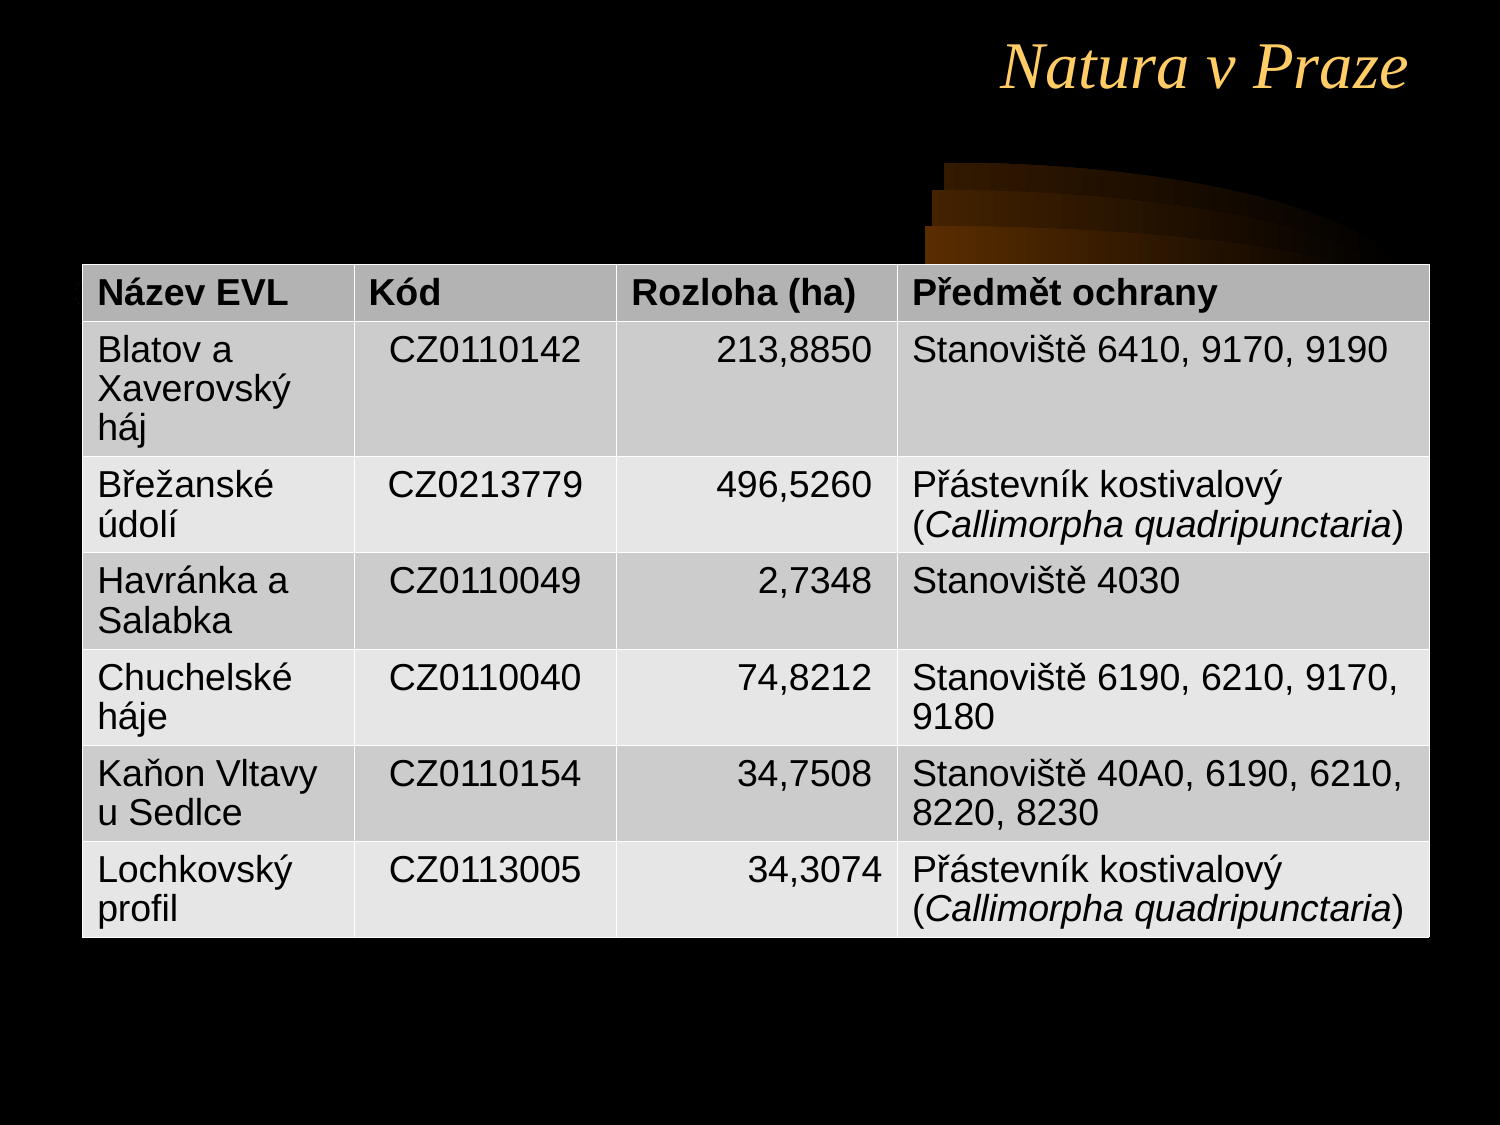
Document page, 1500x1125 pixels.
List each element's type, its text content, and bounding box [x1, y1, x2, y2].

table_cell 2,7348 [617, 553, 897, 649]
table_cell CZ0110154 [355, 746, 616, 841]
table_cell 34,3074 [617, 842, 897, 937]
table_cell CZ0113005 [355, 842, 616, 937]
table_header Předmět ochrany [898, 265, 1429, 321]
table_header Název EVL [83, 265, 354, 321]
table_cell Stanoviště 6410, 9170, 9190 [898, 322, 1429, 456]
table_cell CZ0213779 [355, 457, 616, 552]
table_cell Chuchelské háje [83, 650, 354, 745]
table_cell CZ0110049 [355, 553, 616, 649]
table_header Kód [355, 265, 616, 321]
table_cell 496,5260 [617, 457, 897, 552]
table_cell Přástevník kostivalový (Callimorpha quadripunctaria) [898, 842, 1429, 937]
table_cell 34,7508 [617, 746, 897, 841]
table_cell Kaňon Vltavy u Sedlce [83, 746, 354, 841]
table_cell Břežanské údolí [83, 457, 354, 552]
title Natura v Praze [75, 21, 1425, 257]
table_cell CZ0110142 [355, 322, 616, 456]
table_cell Lochkovský profil [83, 842, 354, 937]
table_cell 213,8850 [617, 322, 897, 456]
table_cell Blatov a Xaverovský háj [83, 322, 354, 456]
table_cell 74,8212 [617, 650, 897, 745]
table_header Rozloha (ha) [617, 265, 897, 321]
table_cell Havránka a Salabka [83, 553, 354, 649]
table_cell Přástevník kostivalový (Callimorpha quadripunctaria) [898, 457, 1429, 552]
table_cell Stanoviště 40A0, 6190, 6210, 8220, 8230 [898, 746, 1429, 841]
table_cell Stanoviště 6190, 6210, 9170, 9180 [898, 650, 1429, 745]
table_cell Stanoviště 4030 [898, 553, 1429, 649]
table_cell CZ0110040 [355, 650, 616, 745]
